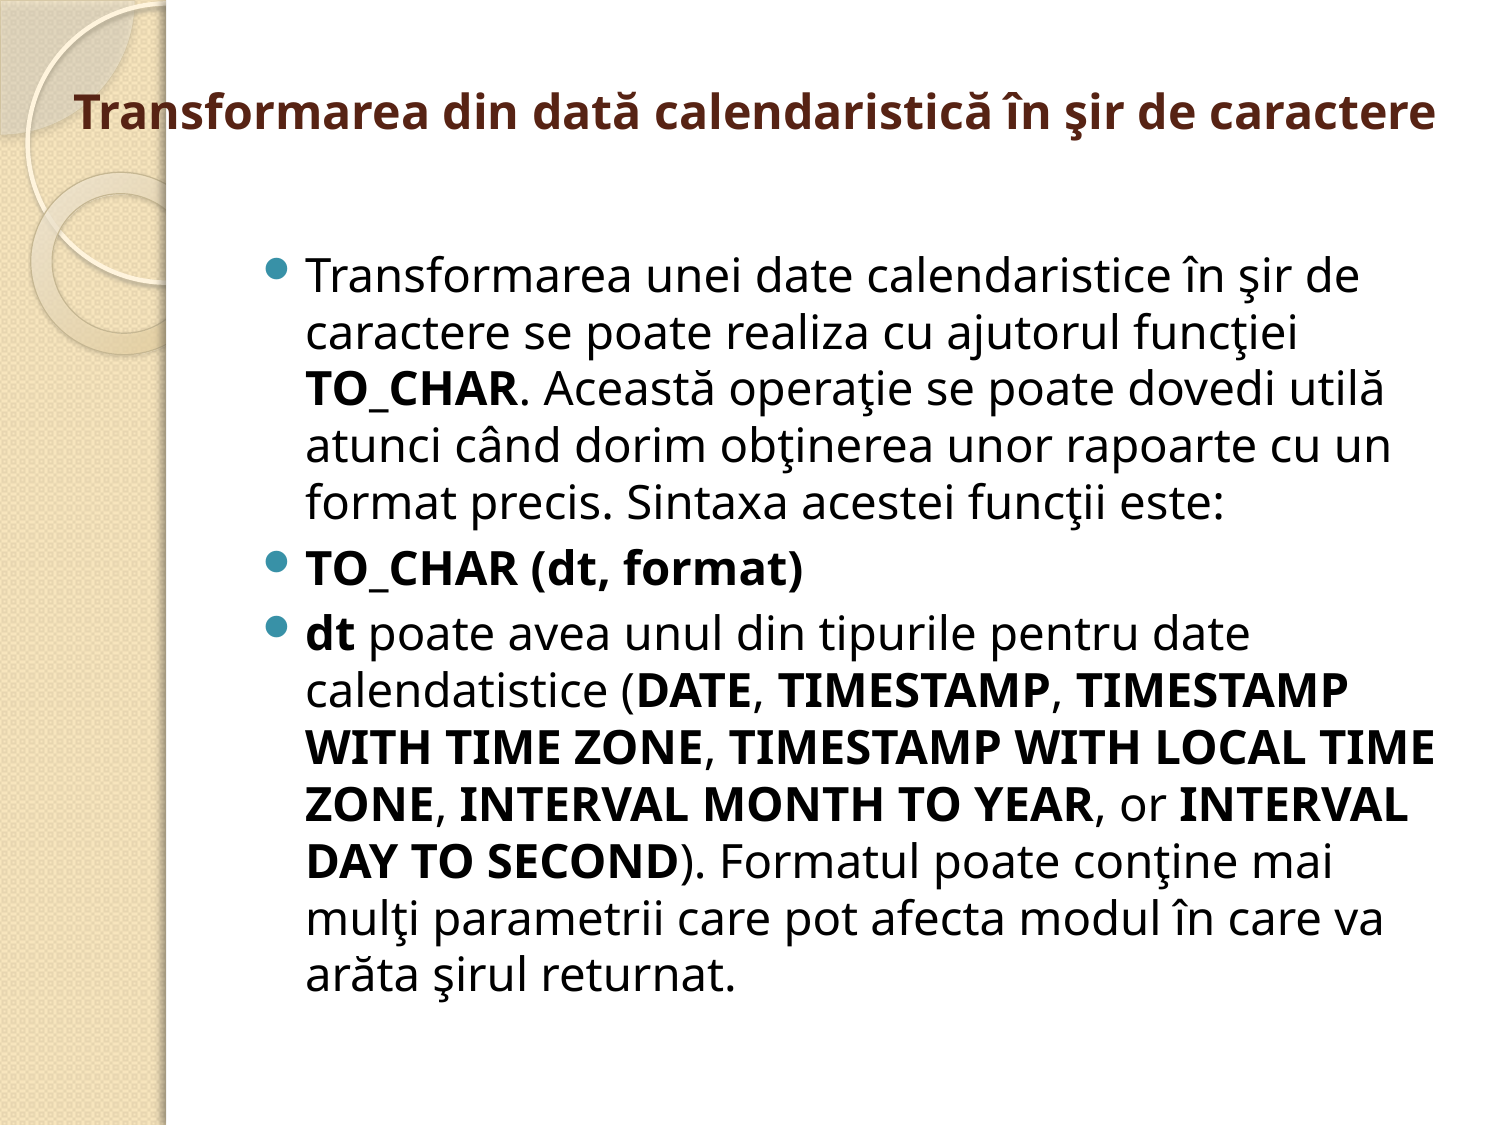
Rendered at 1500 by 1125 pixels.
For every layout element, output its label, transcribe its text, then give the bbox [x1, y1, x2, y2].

list Transformarea unei date calendaristice în şir de caractere se poate realiza cu ajutorul funcţiei TO_CHAR. Această operaţie se poate dovedi utilă atunci când dorim obţinerea unor rapoarte cu un format precis. Sintaxa acestei funcţii este: TO_CHAR (dt, format) dt poate avea unul din tipurile pentru date calendatistice (DATE, TIMESTAMP, TIMESTAMP WITH TIME ZONE, TIMESTAMP WITH LOCAL TIME ZONE, INTERVAL MONTH TO YEAR, or INTERVAL DAY TO SECOND). Formatul poate conţine mai mulţi parametrii care pot afecta modul în care va arăta şirul returnat. [235, 237, 1466, 1025]
title Transformarea din dată calendaristică în şir de caractere [58, 45, 1466, 233]
